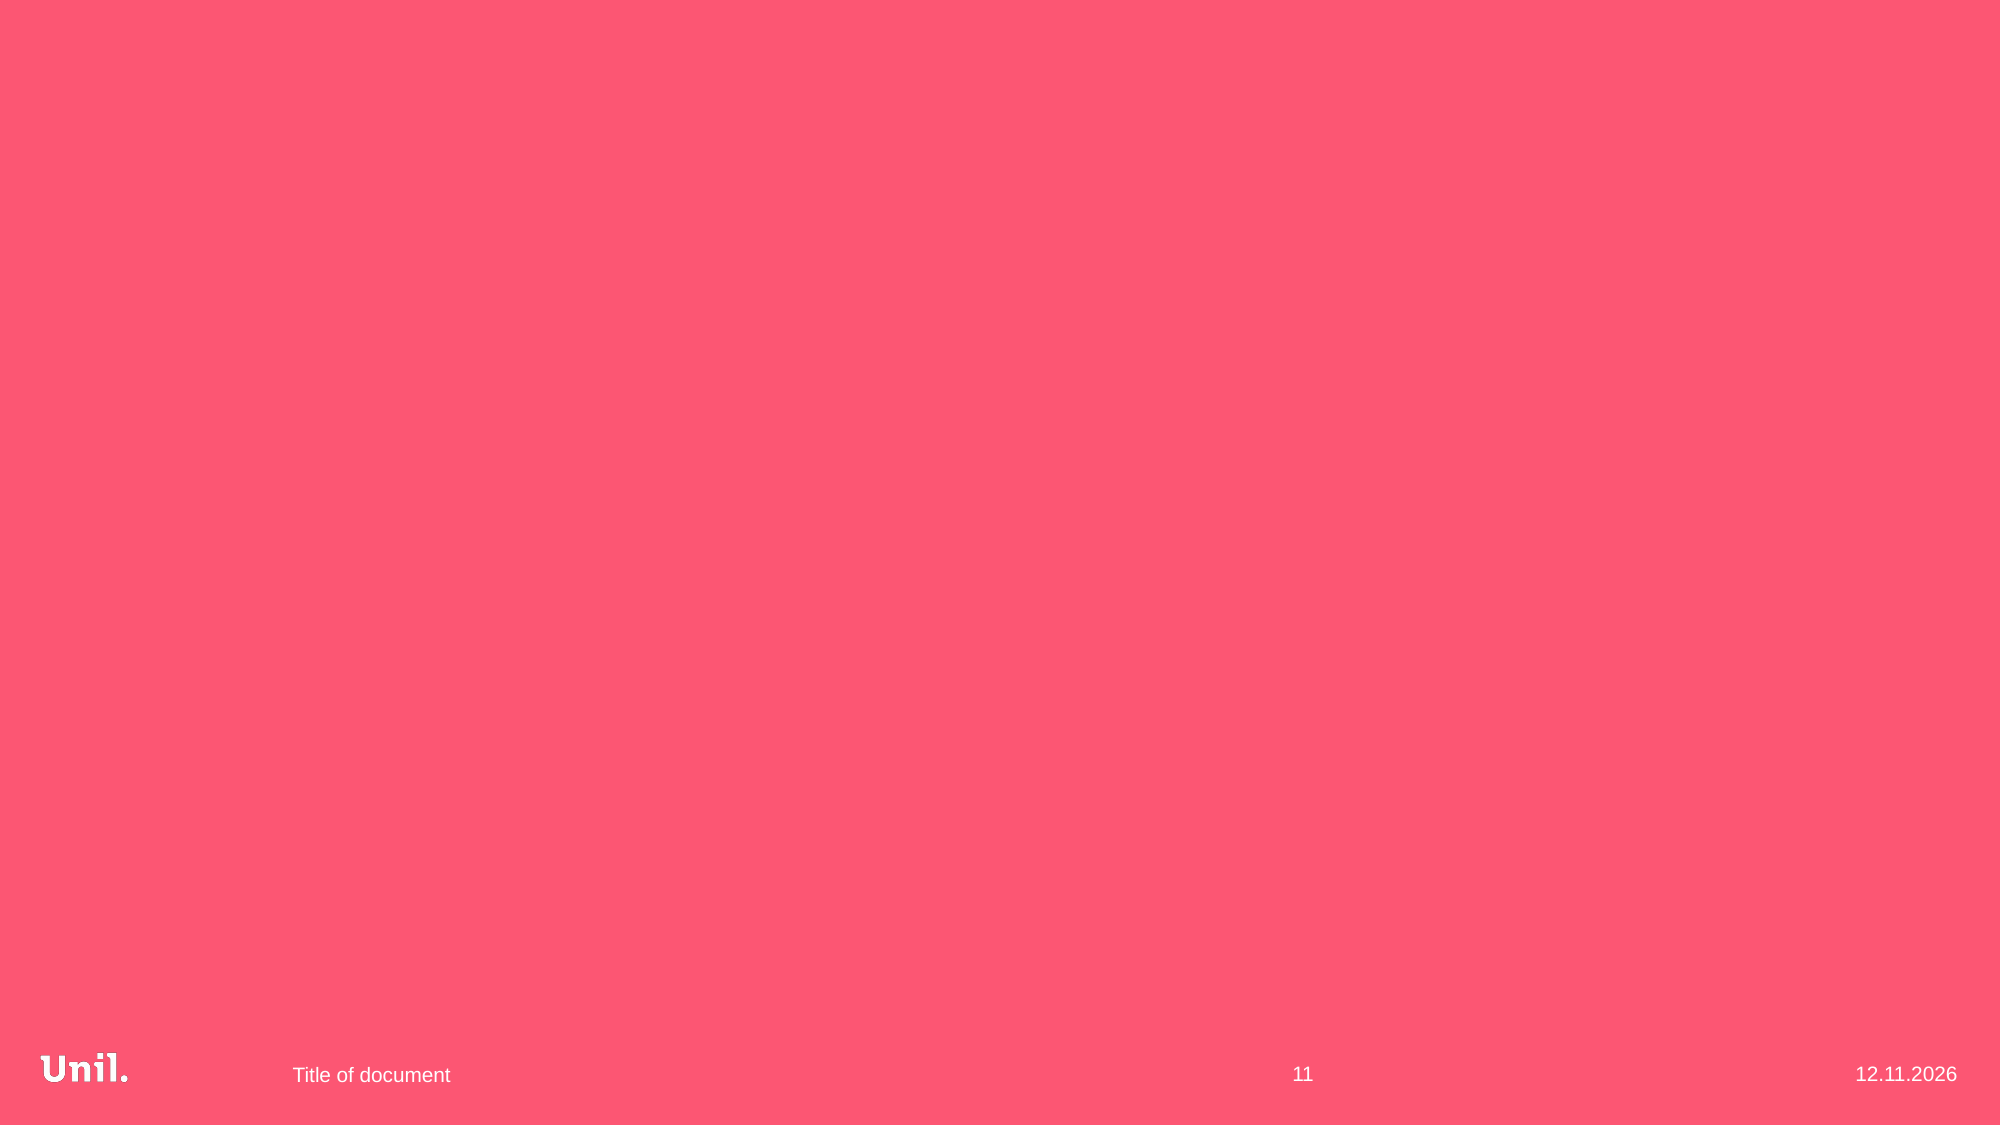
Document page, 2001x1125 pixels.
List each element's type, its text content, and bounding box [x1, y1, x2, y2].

picture [27, 1042, 141, 1095]
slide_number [1789, 1026, 1958, 1086]
slide_number 11 [1250, 1037, 1355, 1086]
footer Title of document [292, 1011, 1048, 1087]
